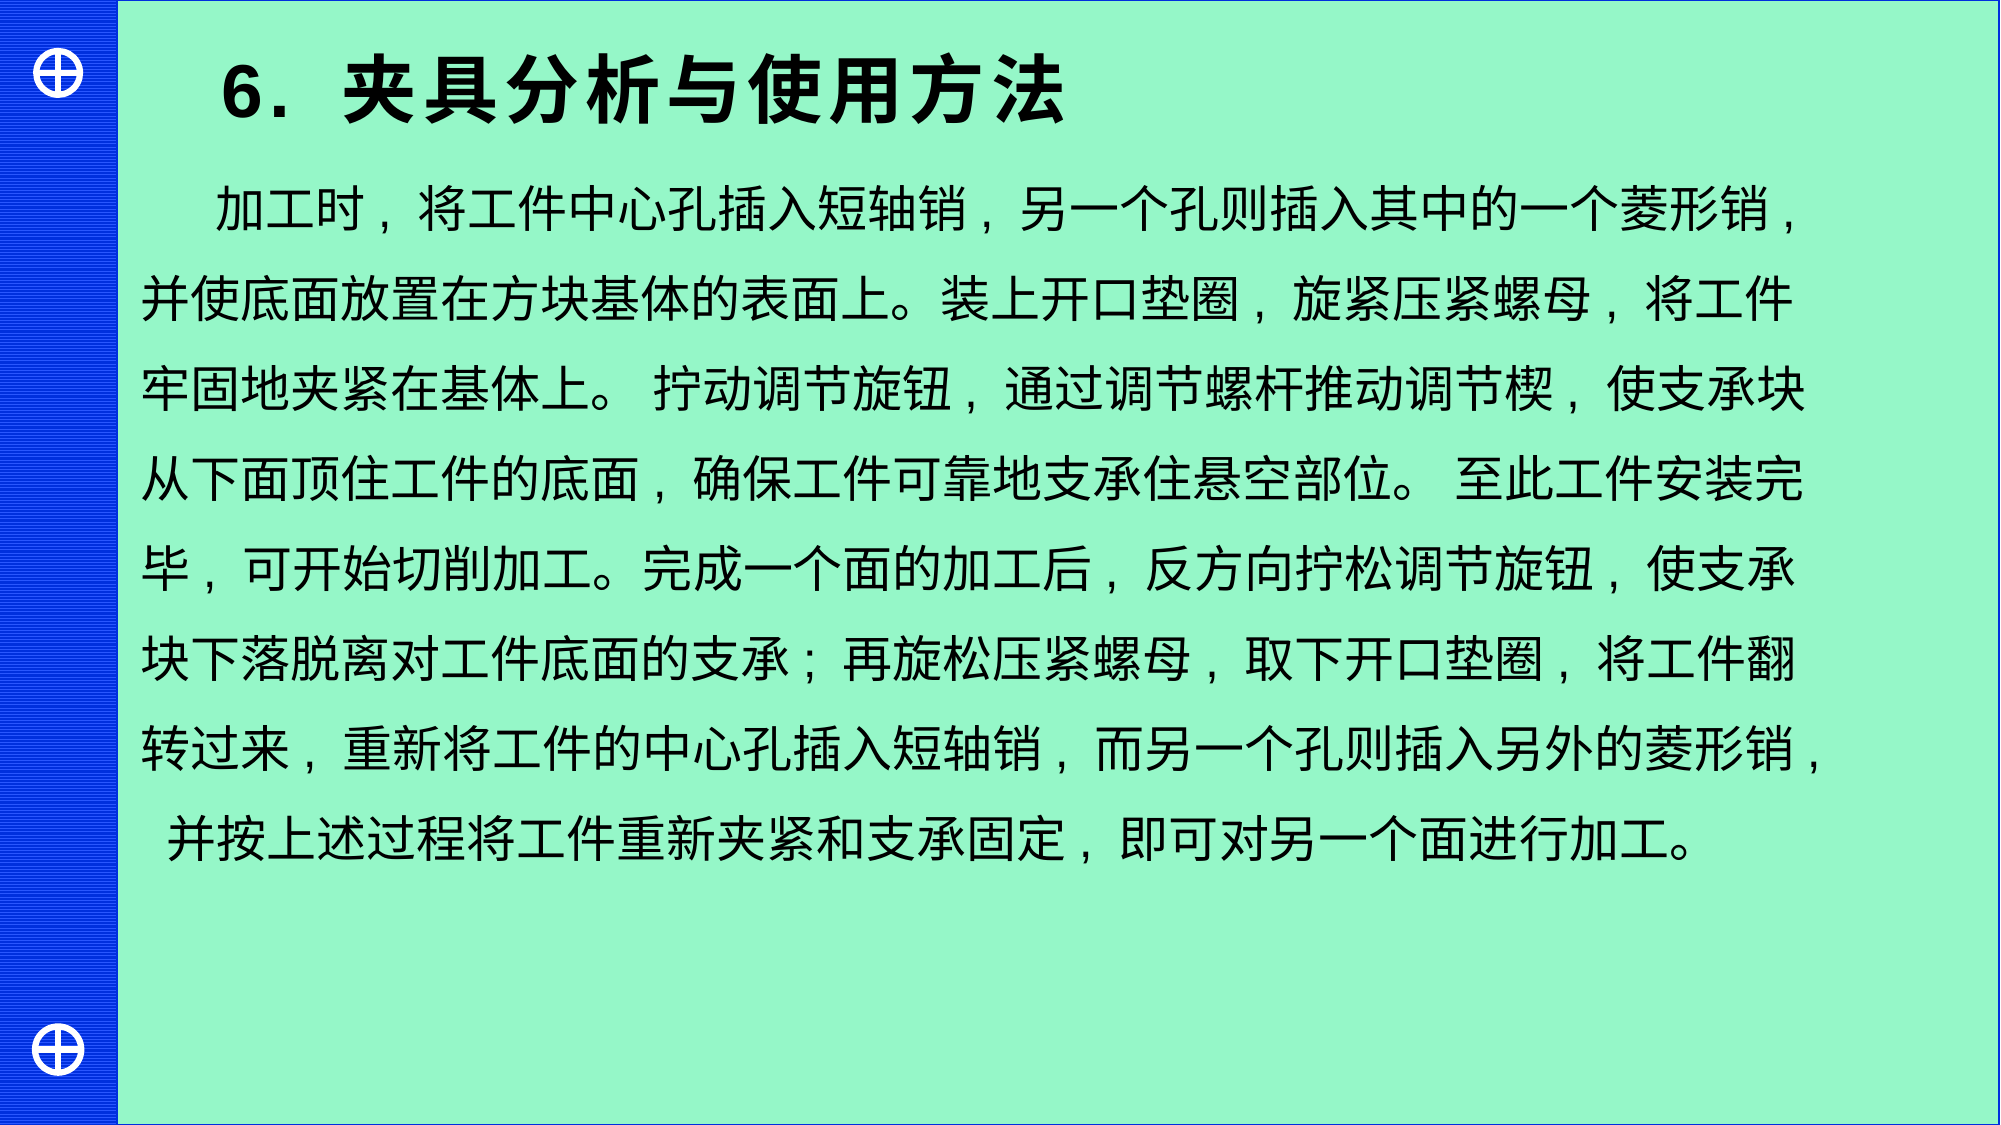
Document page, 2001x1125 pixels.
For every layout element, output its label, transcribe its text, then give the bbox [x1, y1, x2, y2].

text_box 6. 夹具分析与使用方法 [126, 18, 1414, 139]
text_box 加工时, 将工件中心孔插入短轴销, 另一个孔则插入其中的一个菱形销,并使底面放置在方块基体的表面上。装上开口垫圈, 旋紧压紧螺母, 将工件牢固地夹紧在基体上。 拧动调节旋钮, 通过调节螺杆推动调节楔, 使支承块从下面顶住工件的底面, 确保工件可靠地支承住悬空部位。 至此工件安装完毕, 可开始切削加工。完成一个面的加工后, 反方向拧松调节旋钮, 使支承块下落脱离对工件底面的支承; 再旋松压紧螺母, 取下开口垫圈, 将工件翻转过来, 重新将工件的中心孔插入短轴销, 而另一个孔则插入另外的菱形销, 并按上述过程将工件重新夹紧和支承固定, 即可对另一个面进行加工。 [126, 139, 1833, 875]
